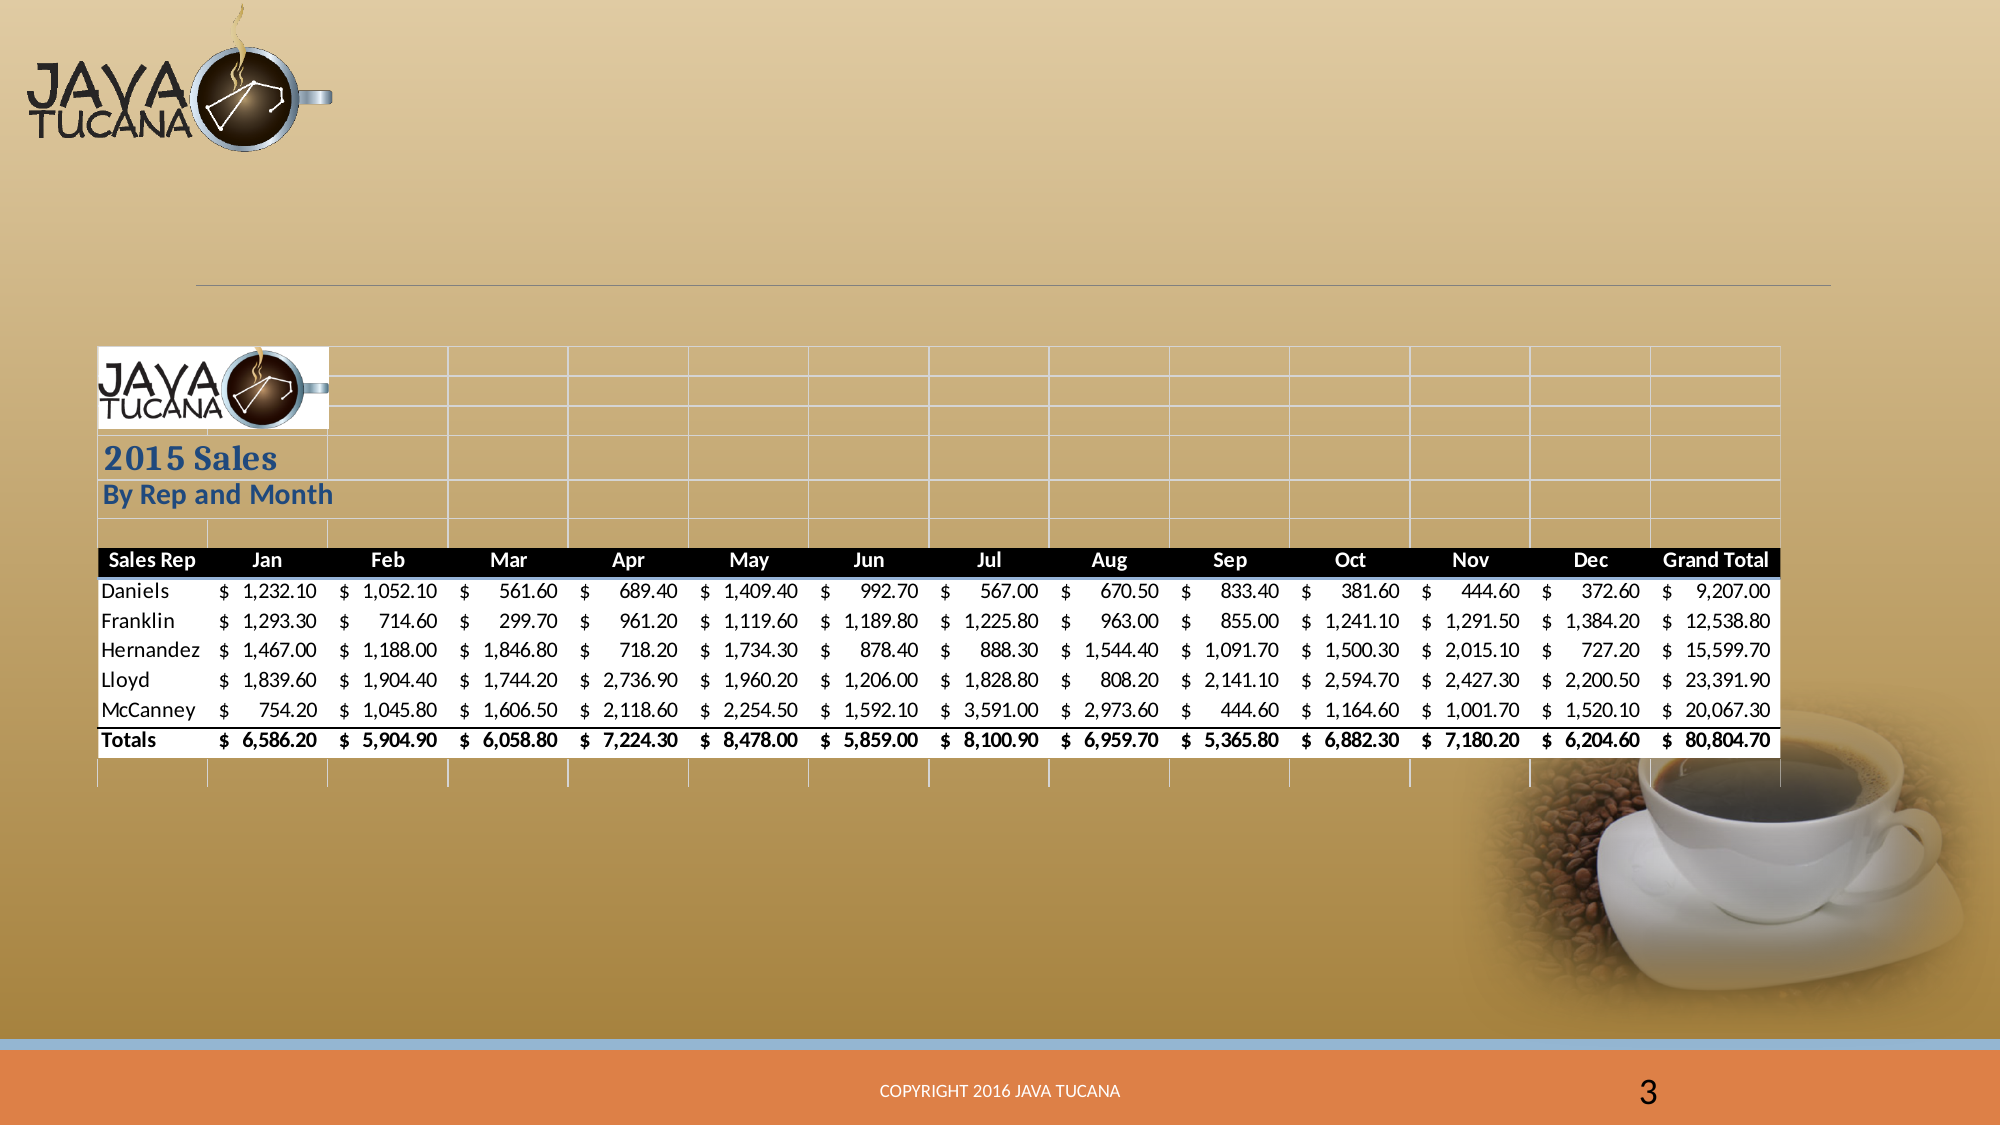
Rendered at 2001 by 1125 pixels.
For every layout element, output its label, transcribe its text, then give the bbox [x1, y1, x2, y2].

picture [13, 0, 341, 159]
footer Copyright 2016 Java Tucana [604, 1059, 1396, 1120]
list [96, 345, 1783, 789]
slide_number 3 [1624, 1059, 1840, 1120]
picture [1591, 806, 1863, 915]
